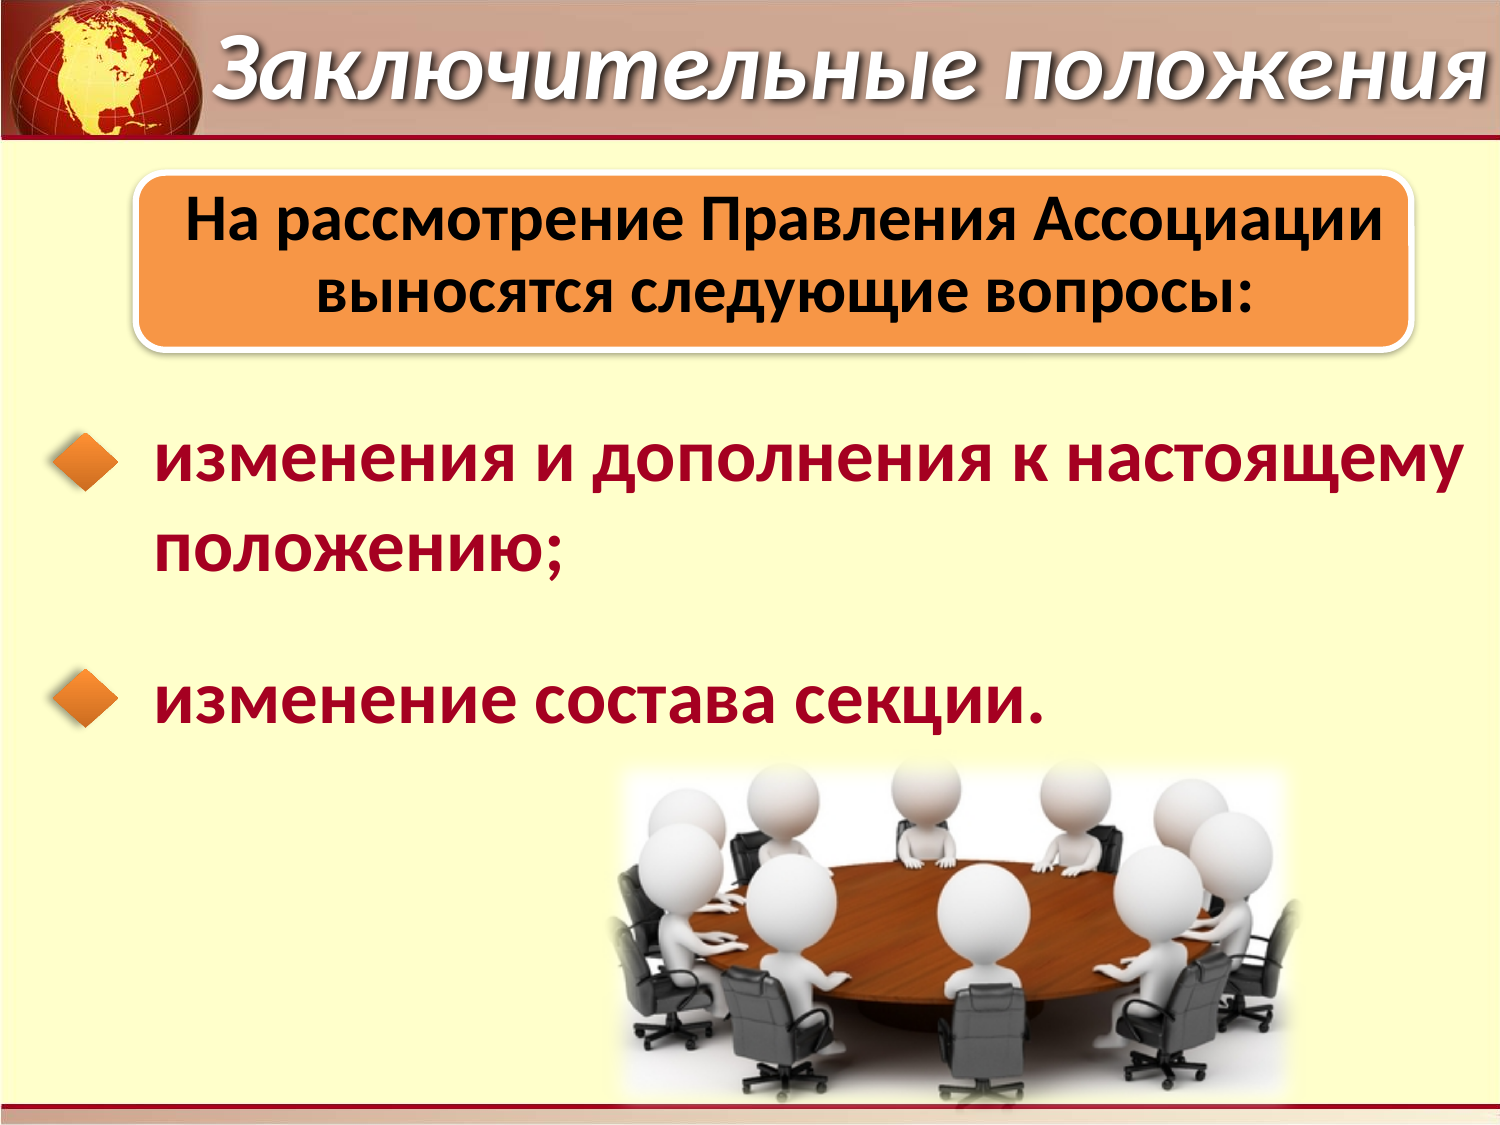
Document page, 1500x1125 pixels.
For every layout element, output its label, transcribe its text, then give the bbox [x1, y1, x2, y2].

text_box [53, 668, 118, 728]
picture [0, 0, 1500, 1125]
text_box На рассмотрение Правления Ассоциации выносятся следующие вопросы: [147, 175, 1424, 335]
text_box Заключительные положения [171, 7, 1500, 128]
text_box [53, 432, 118, 492]
text_box [132, 169, 1411, 353]
text_box изменения и дополнения к настоящему положению; изменение состава секции. [123, 398, 1500, 739]
